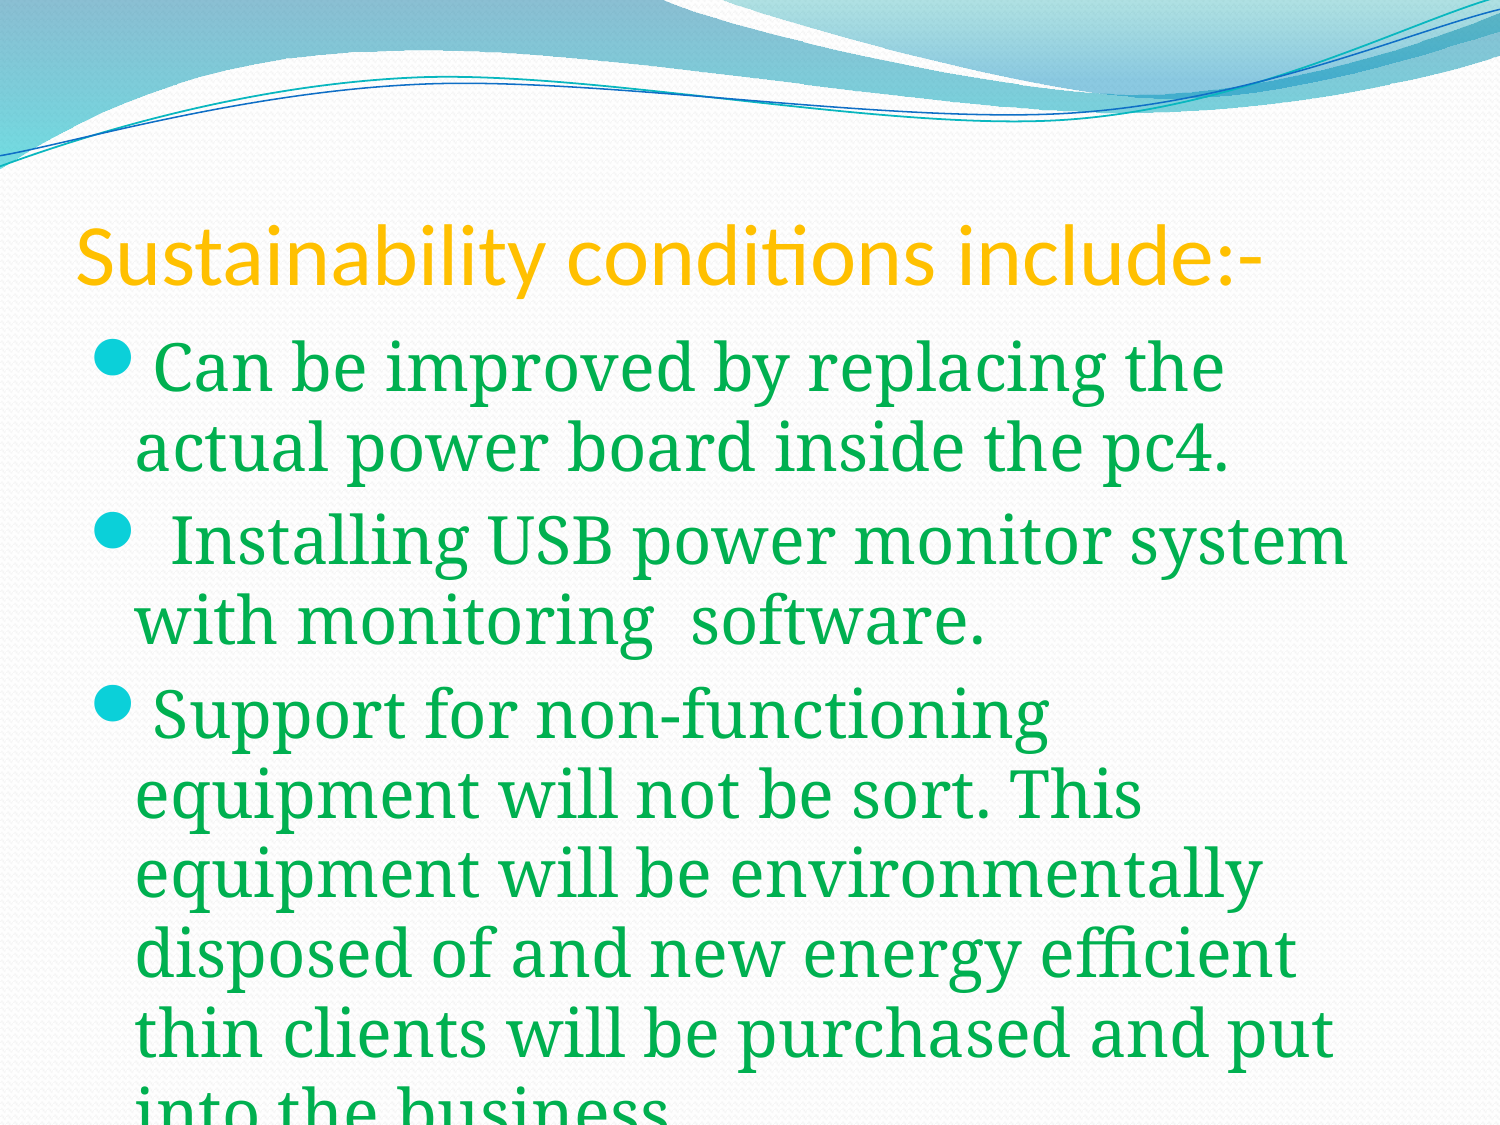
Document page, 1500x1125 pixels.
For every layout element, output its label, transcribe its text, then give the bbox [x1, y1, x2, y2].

list Can be improved by replacing the actual power board inside the pc4. Installing USB power monitor system with monitoring software. Support for non-functioning equipment will not be sort. This equipment will be environmentally disposed of and new energy efficient thin clients will be purchased and put into the business. [75, 317, 1425, 1038]
title Sustainability conditions include:- [75, 115, 1425, 303]
